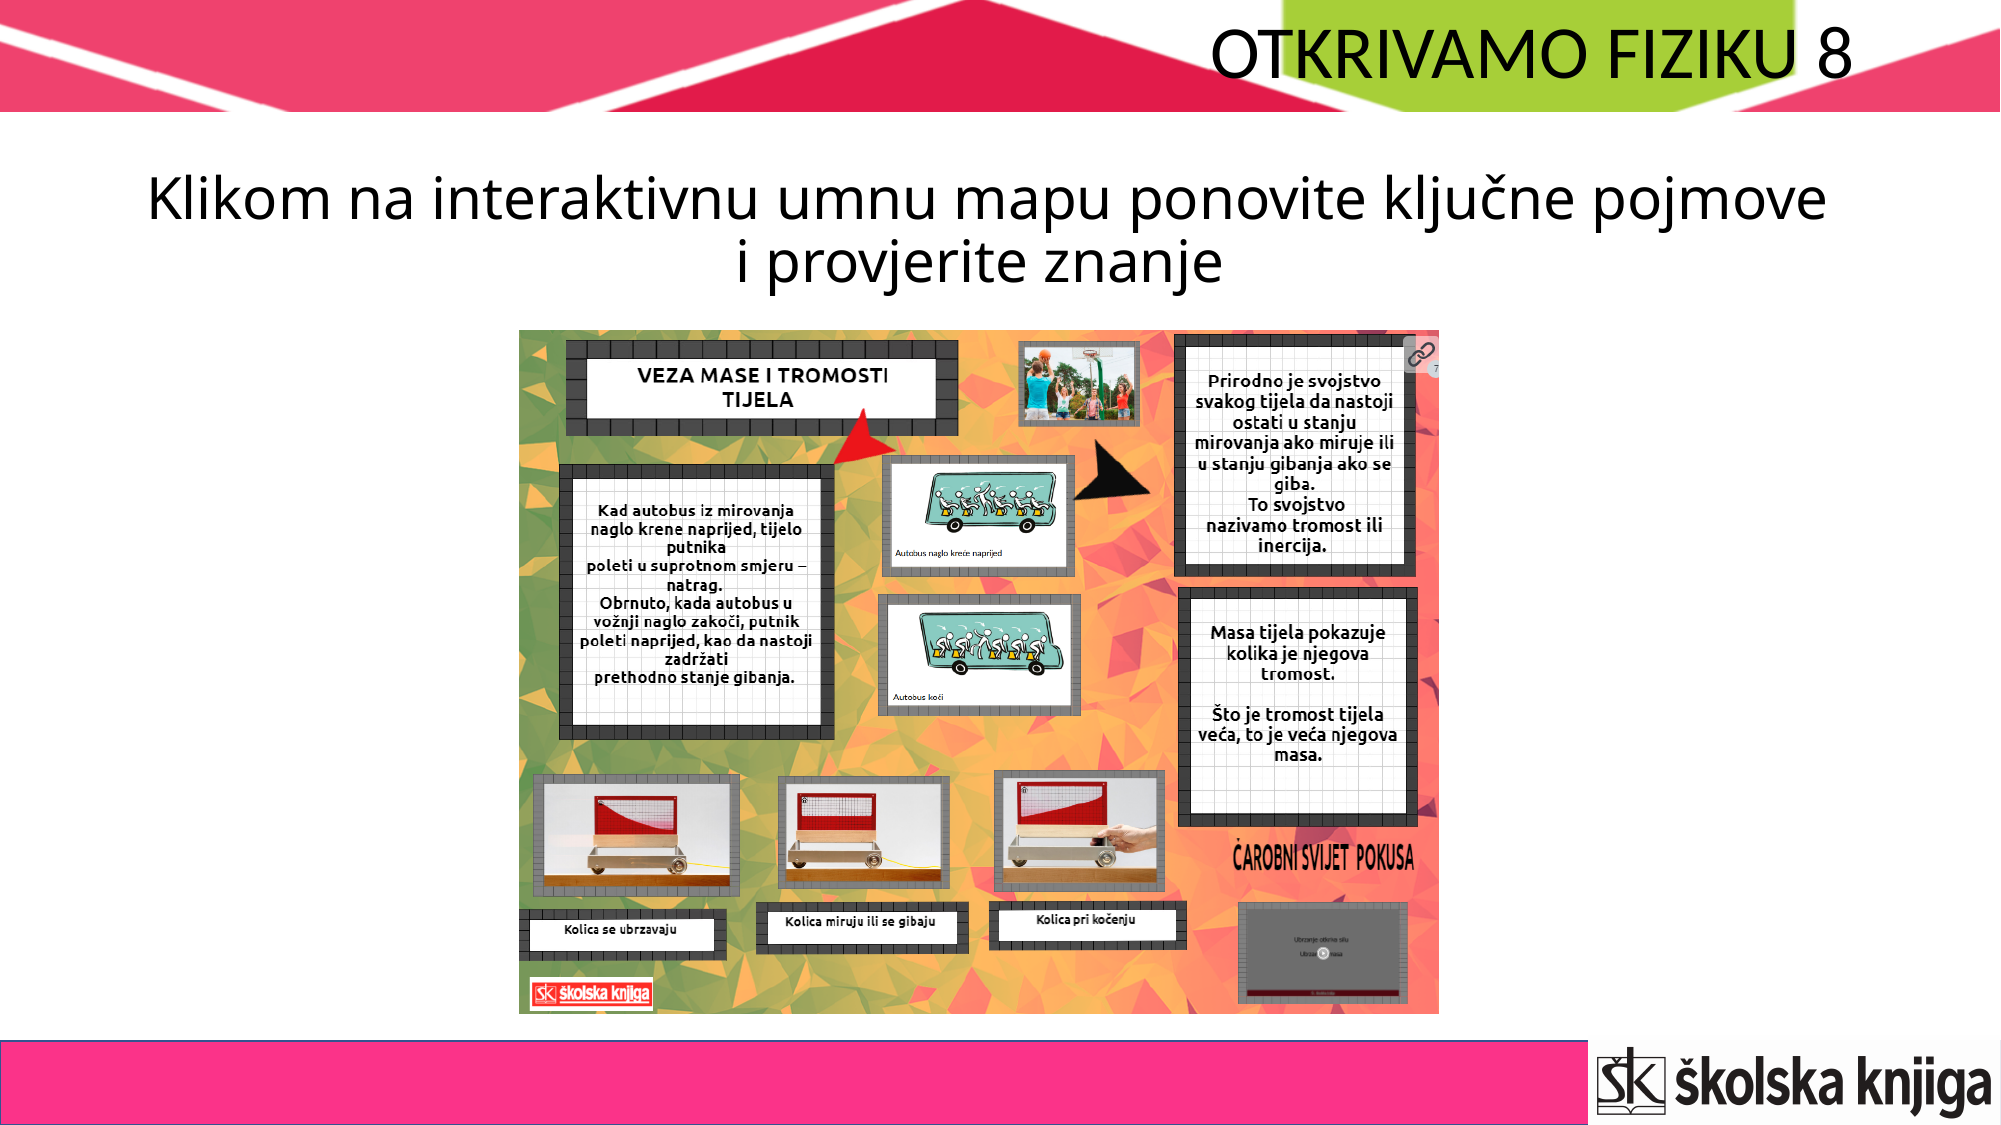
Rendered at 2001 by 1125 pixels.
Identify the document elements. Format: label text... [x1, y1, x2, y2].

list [519, 330, 1439, 1014]
picture [0, 0, 2000, 112]
title Klikom na interaktivnu umnu mapu ponovite ključne pojmove i provjerite znanje [122, 123, 1852, 341]
picture [1588, 1035, 2000, 1125]
